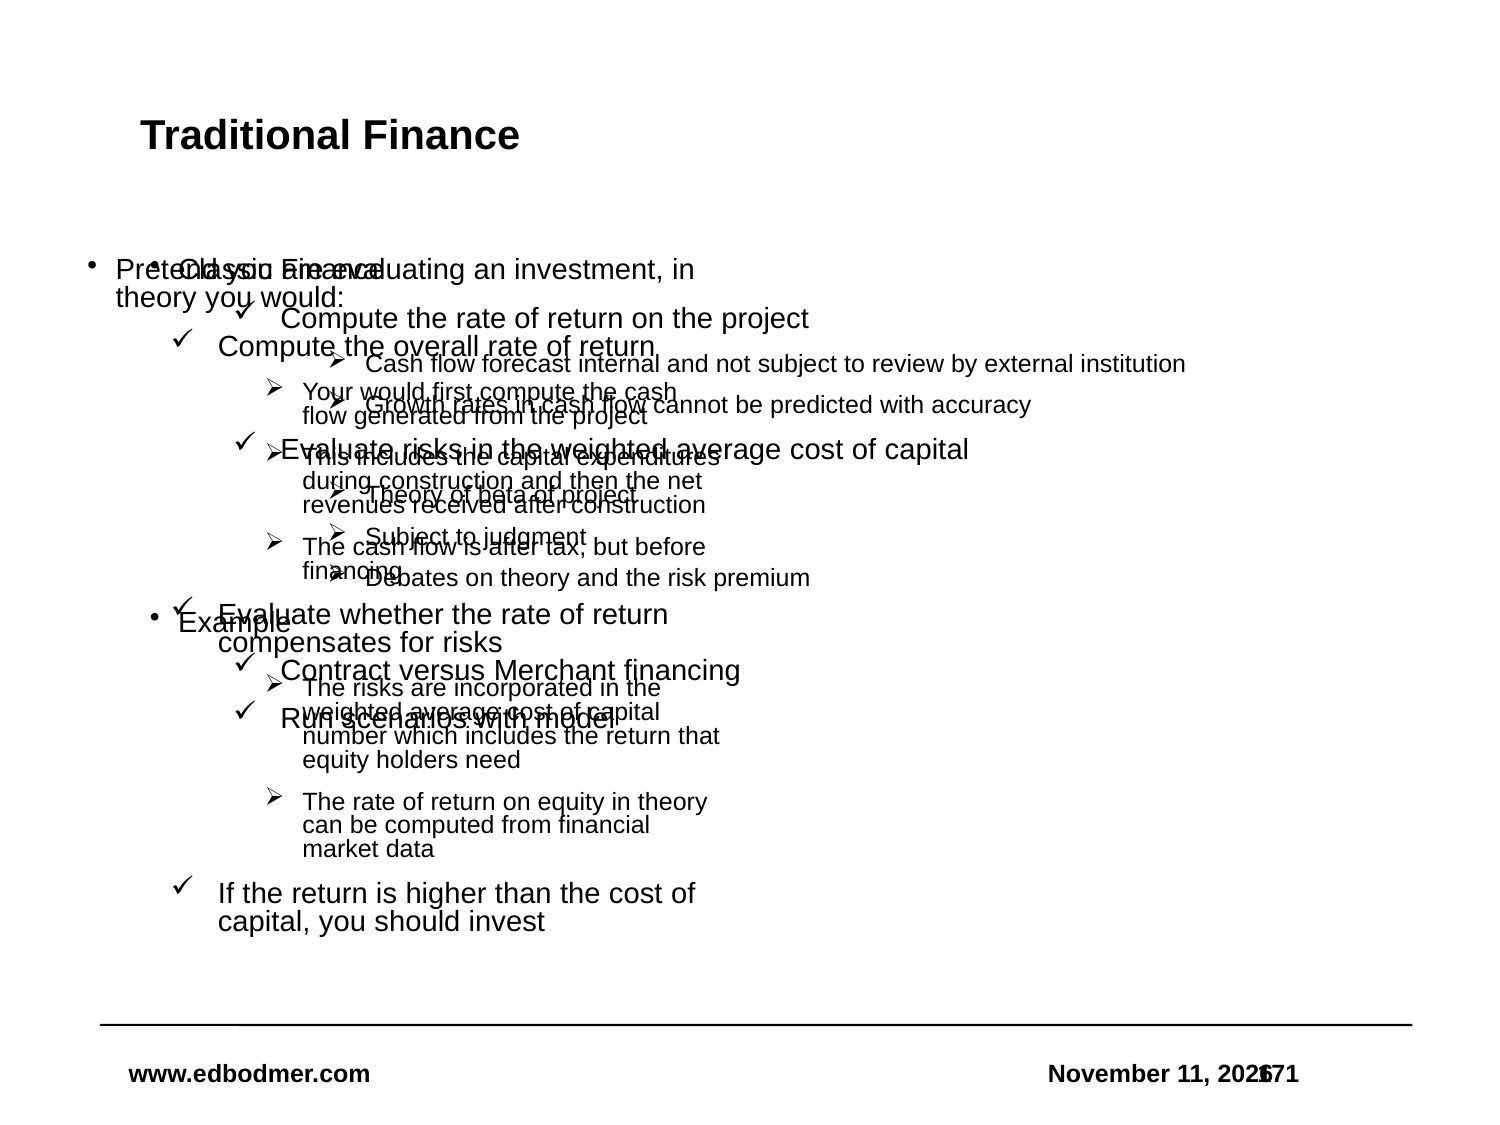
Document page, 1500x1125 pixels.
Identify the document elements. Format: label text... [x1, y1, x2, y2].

list Classic Finance Compute the rate of return on the project Cash flow forecast internal and not subject to review by external institution Growth rates in cash flow cannot be predicted with accuracy Evaluate risks in the weighted average cost of capital Theory of beta of project Subject to judgment Debates on theory and the risk premium Example Contract versus Merchant financing Run scenarios with model [124, 249, 1376, 1001]
title Traditional Finance [124, 99, 1288, 226]
list Pretend you are evaluating an investment, in theory you would: Compute the overall rate of return Your would first compute the cash flow generated from the project This includes the capital expenditures during construction and then the net revenues received after construction The cash flow is after tax, but before financing Evaluate whether the rate of return compensates for risks The risks are incorporated in the weighted average cost of capital number which includes the return that equity holders need The rate of return on equity in theory can be computed from financial market data If the return is higher than the cost of capital, you should invest [62, 249, 124, 1001]
